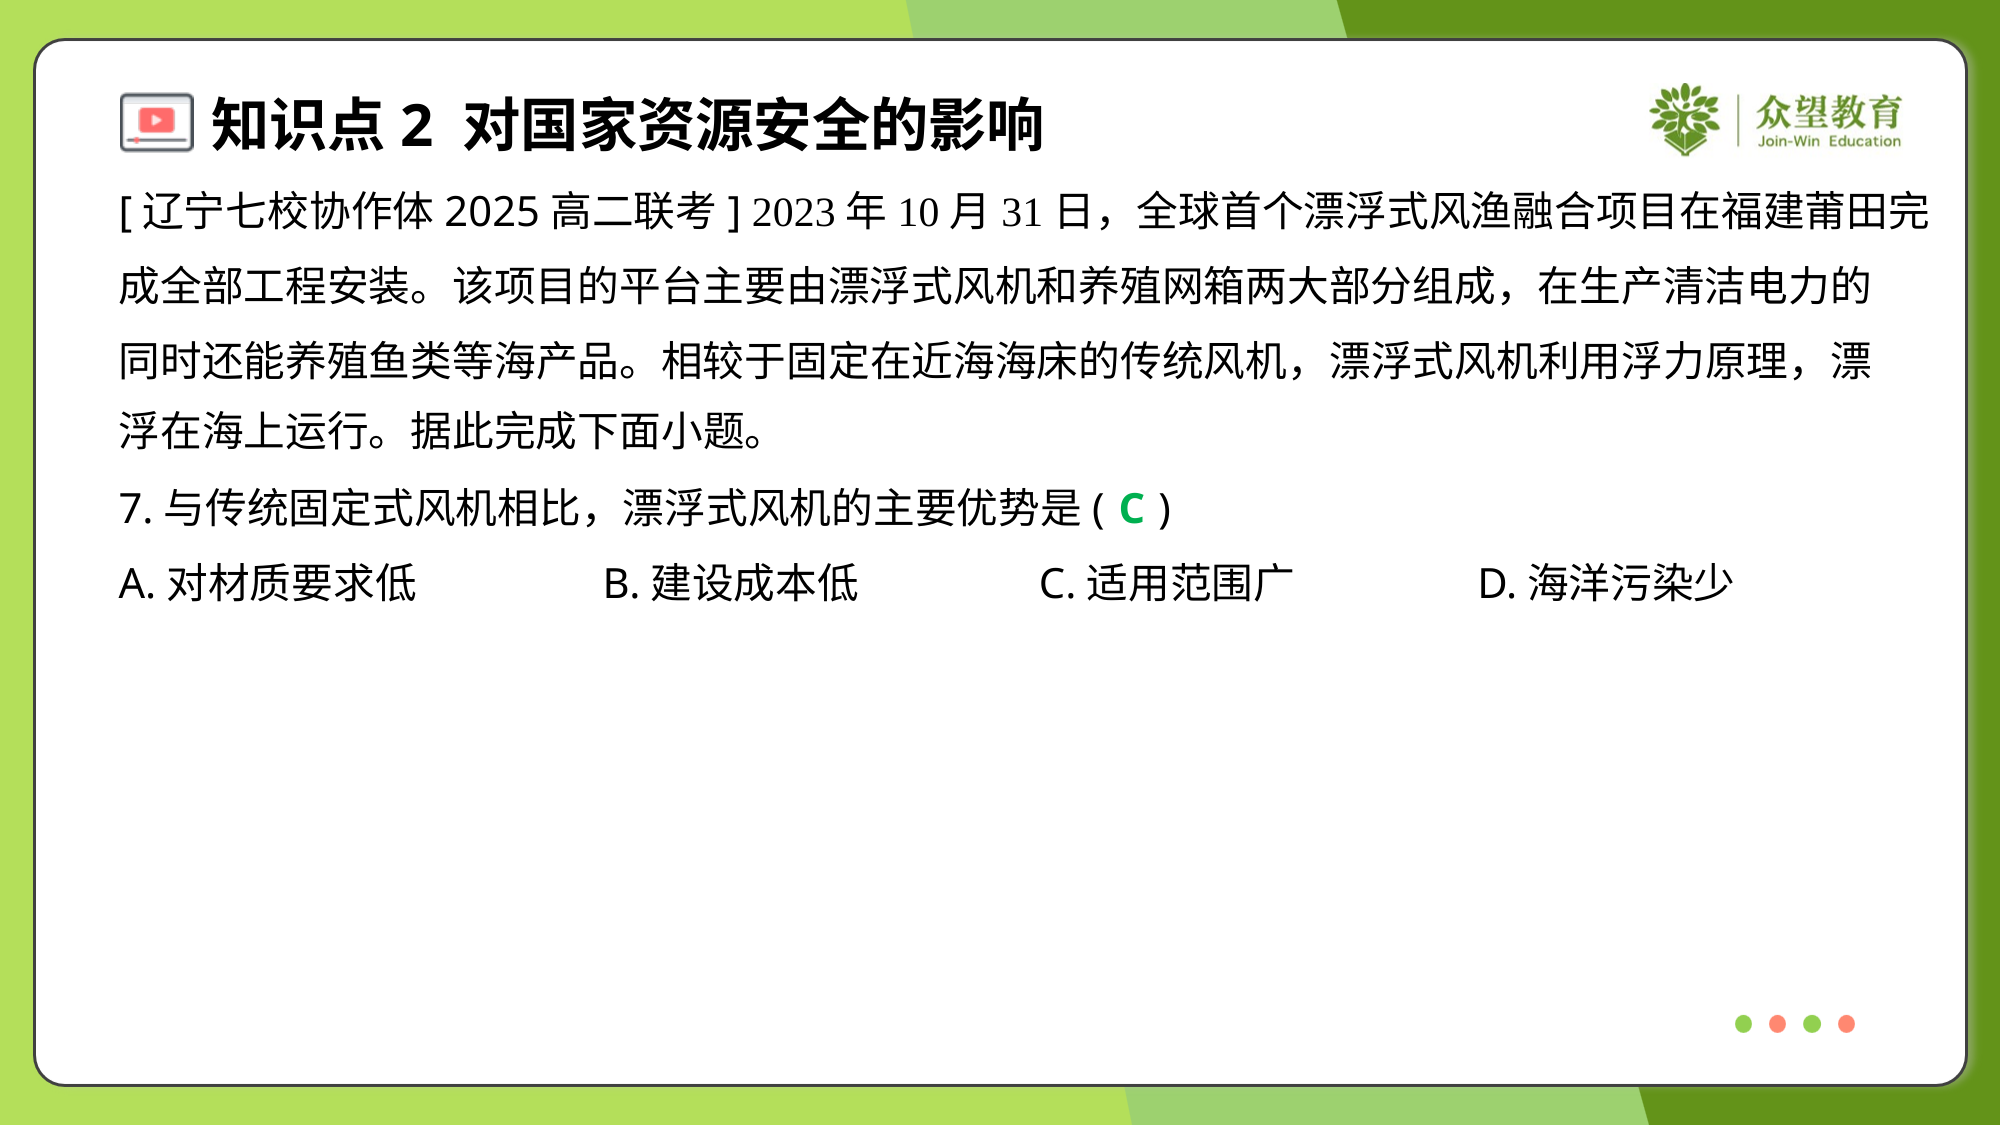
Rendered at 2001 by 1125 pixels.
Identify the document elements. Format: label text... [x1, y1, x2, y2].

text_box [辽宁七校协作体2025高二联考] 2023年10月31日，全球首个漂浮式风渔融合项目在福建莆田完 成全部工程安装。该项目的平台主要由漂浮式风机和养殖网箱两大部分组成，在生产清洁电力的 同时还能养殖鱼类等海产品。相较于固定在近海海床的传统风机，漂浮式风机利用浮力原理，漂 浮在海上运行。据此完成下面小题。 [118, 159, 1883, 448]
text_box A.对材质要求低 B.建设成本低 C.适用范围广 D.海洋污染少 [118, 531, 1883, 598]
text_box 7.与传统固定式风机相比，漂浮式风机的主要优势是( ) [118, 456, 1102, 523]
text_box C [1102, 456, 1161, 524]
text_box 7.与传统固定式风机相比，漂浮式风机的主要优势是( ) [1161, 456, 1883, 523]
picture [0, 0, 2000, 1125]
